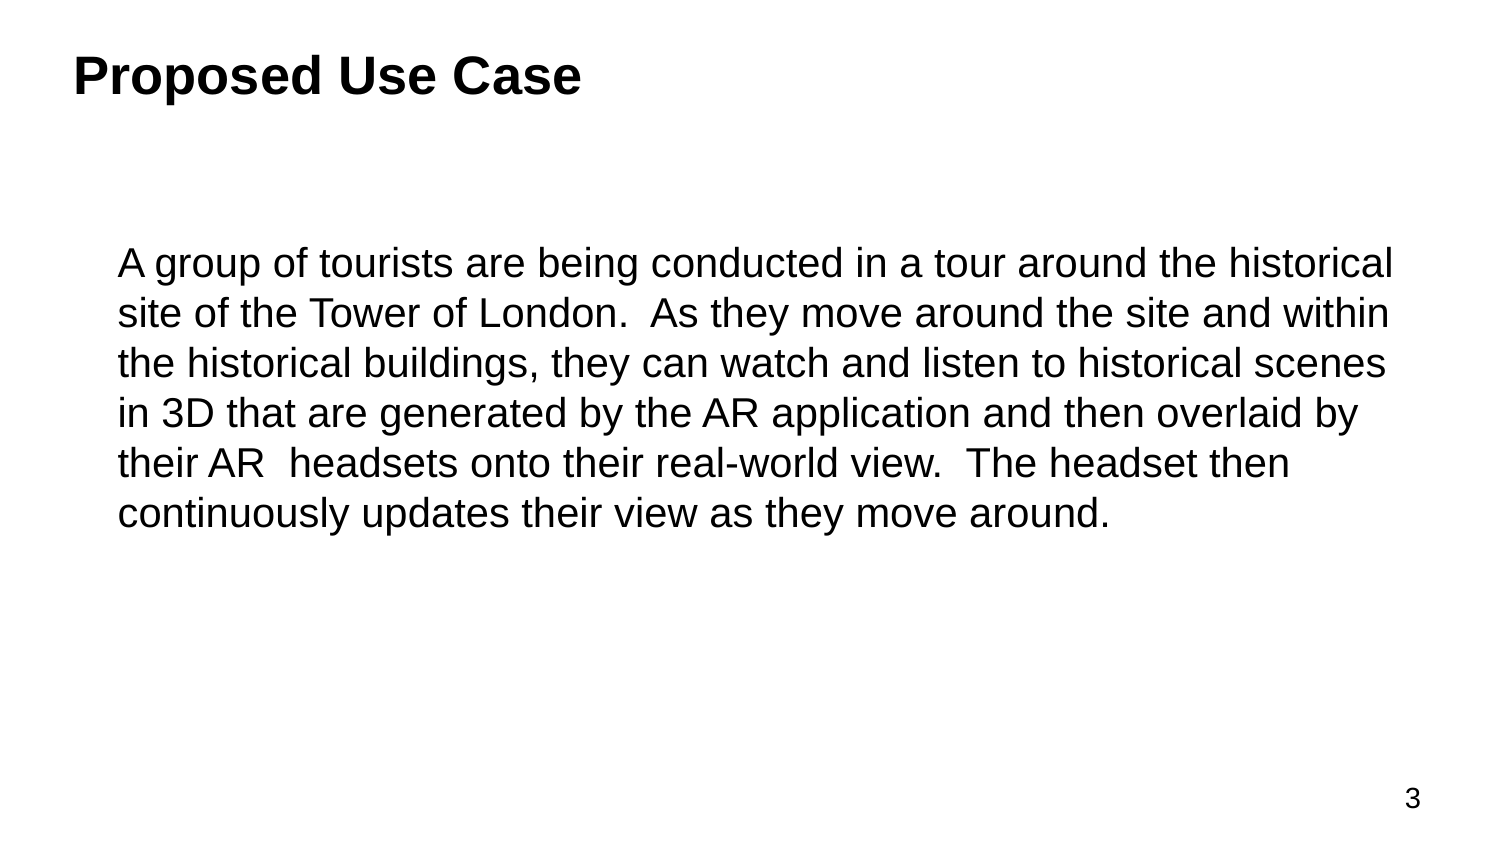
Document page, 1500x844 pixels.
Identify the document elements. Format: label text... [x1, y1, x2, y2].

slide_number 3 [1389, 764, 1480, 830]
title Proposed Use Case [58, 15, 1456, 110]
text_box A group of tourists are being conducted in a tour around the historical site of the Tower of London. As they move around the site and within the historical buildings, they can watch and listen to historical scenes in 3D that are generated by the AR application and then overlaid by their AR headsets onto their real-world view. The headset then continuously updates their view as they move around. [102, 228, 1412, 579]
